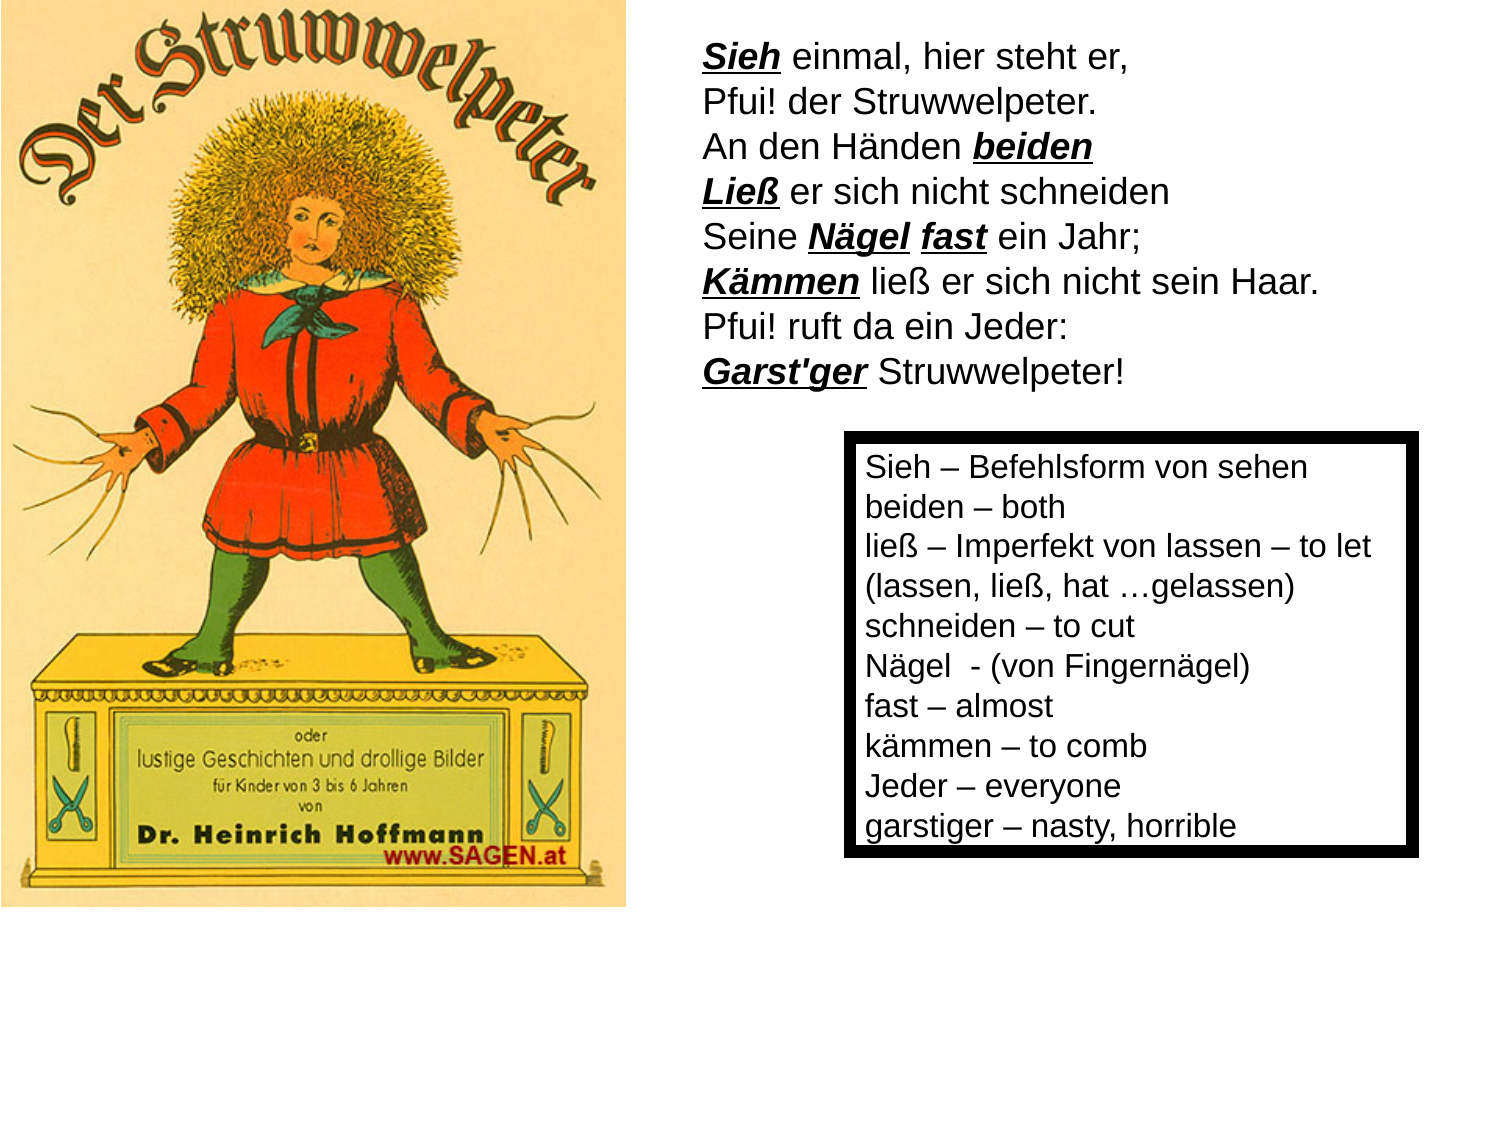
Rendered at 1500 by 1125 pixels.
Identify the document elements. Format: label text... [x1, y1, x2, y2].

picture [0, 0, 627, 907]
text_box Sieh – Befehlsform von sehen beiden – both ließ – Imperfekt von lassen – to let (lassen, ließ, hat …gelassen) schneiden – to cut Nägel - (von Fingernägel) fast – almost kämmen – to comb Jeder – everyone garstiger – nasty, horrible [849, 437, 1413, 852]
text_box Sieh einmal, hier steht er, Pfui! der Struwwelpeter. An den Händen beiden Ließ er sich nicht schneiden Seine Nägel fast ein Jahr; Kämmen ließ er sich nicht sein Haar. Pfui! ruft da ein Jeder: Garst'ger Struwwelpeter! [687, 24, 1438, 400]
